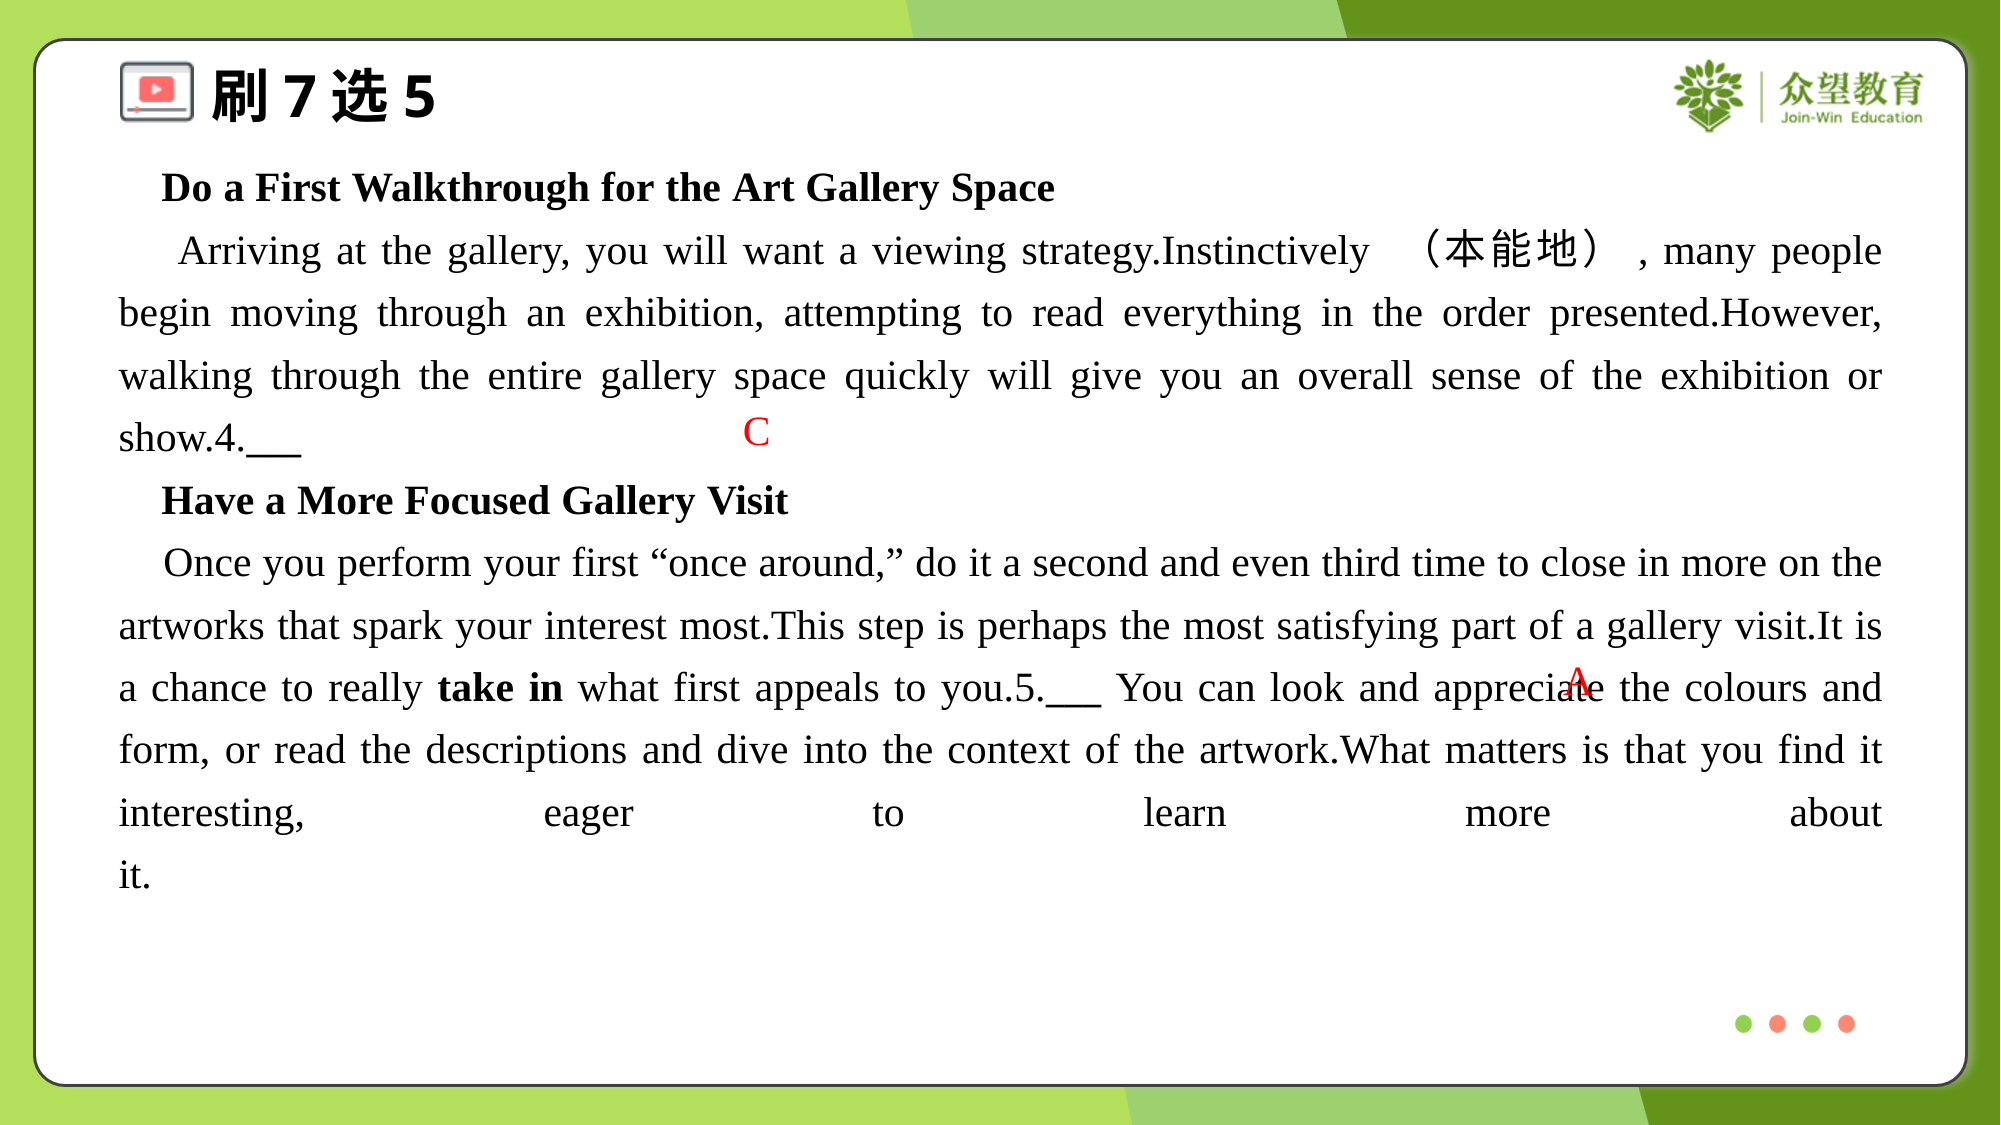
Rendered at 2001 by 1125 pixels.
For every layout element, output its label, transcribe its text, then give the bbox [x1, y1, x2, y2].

picture [0, 0, 2000, 1125]
text_box A [1558, 641, 1598, 699]
text_box C [738, 391, 776, 449]
text_box Do a First Walkthrough for the Art Gallery Space Arriving at the gallery, you will want a viewing strategy.Instinctively （本能地）, many people begin moving through an exhibition, attempting to read everything in the order presented.However, walking through the entire gallery space quickly will give you an overall sense of the exhibition or show.4.___ Have a More Focused Gallery Visit Once you perform your first “once around,” do it a second and even third time to close in more on the artworks that spark your interest most.This step is perhaps the most satisfying part of a gallery visit.It is a chance to really take in what first appeals to you.5.___ You can look and appreciate the colours and form, or read the descriptions and dive into the context of the artwork.What matters is that you find it interesting, eager to learn more about it.#5.1 [118, 147, 1883, 829]
